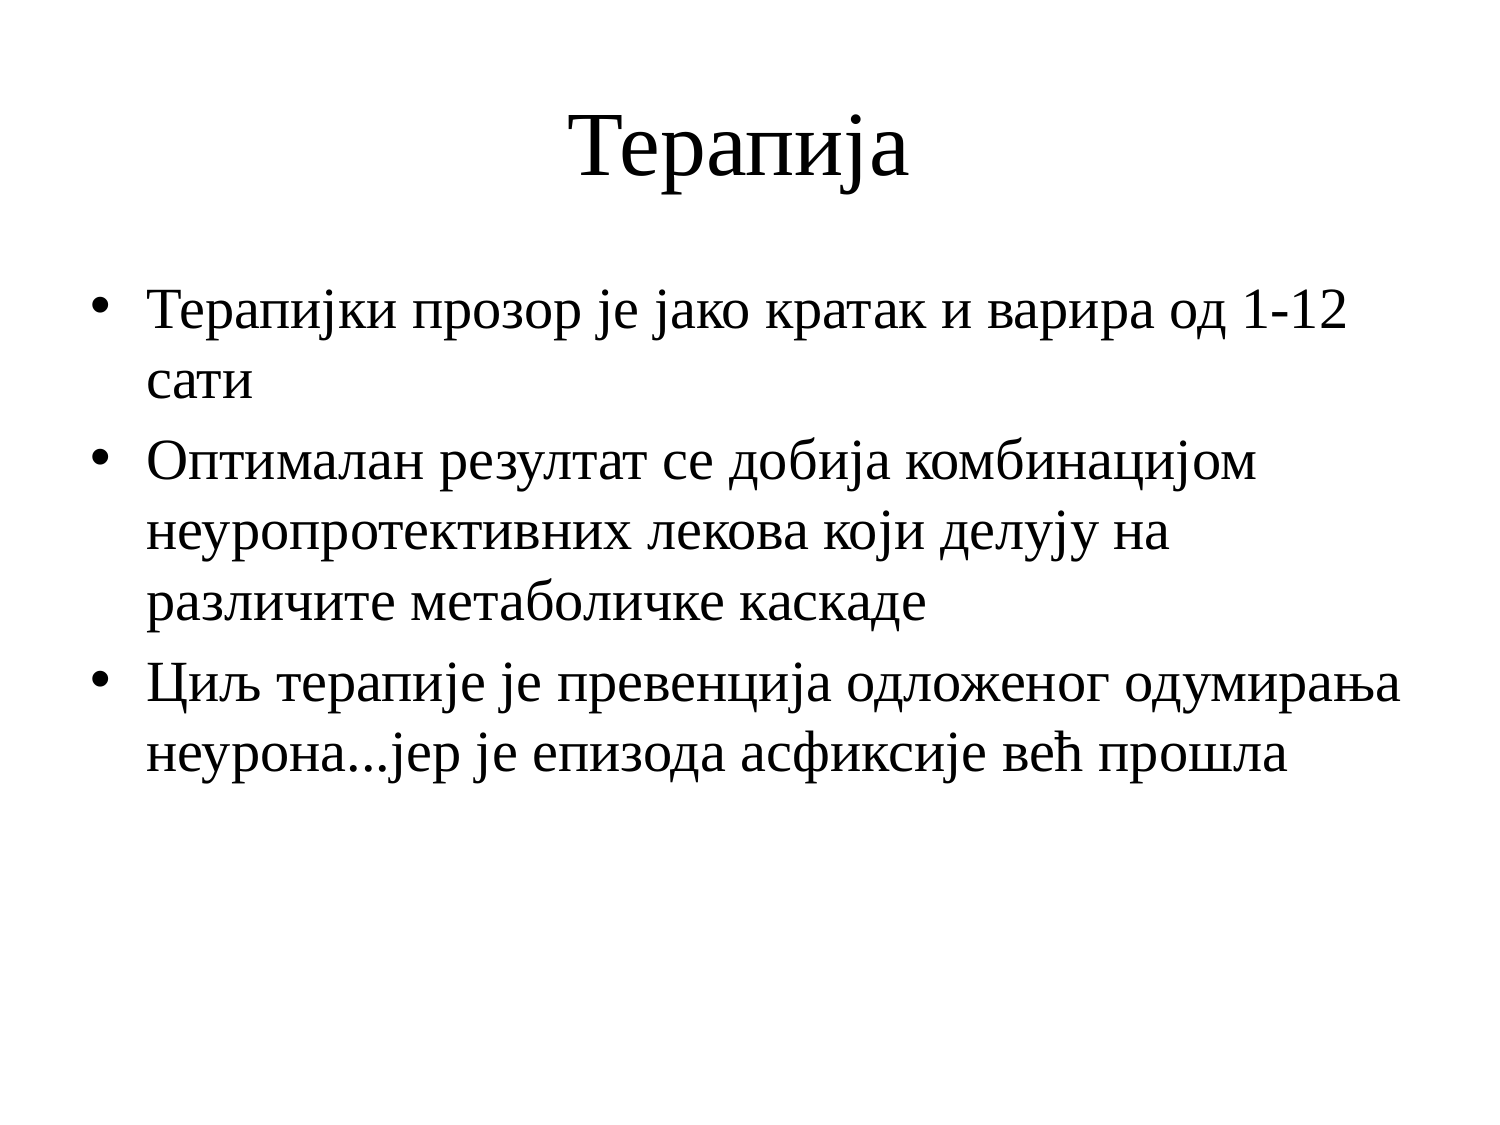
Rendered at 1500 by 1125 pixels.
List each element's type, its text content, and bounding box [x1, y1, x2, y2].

list Терапијки прозор је јако кратак и варира од 1-12 сати Оптималан резултат се добија комбинацијом неуропротективних лекова који делују на различите метаболичке каскаде Циљ терапије је превенција одложеног одумирања неурона...јер је епизода асфиксије већ прошла [75, 262, 1425, 1005]
title Терапија [75, 45, 1425, 233]
